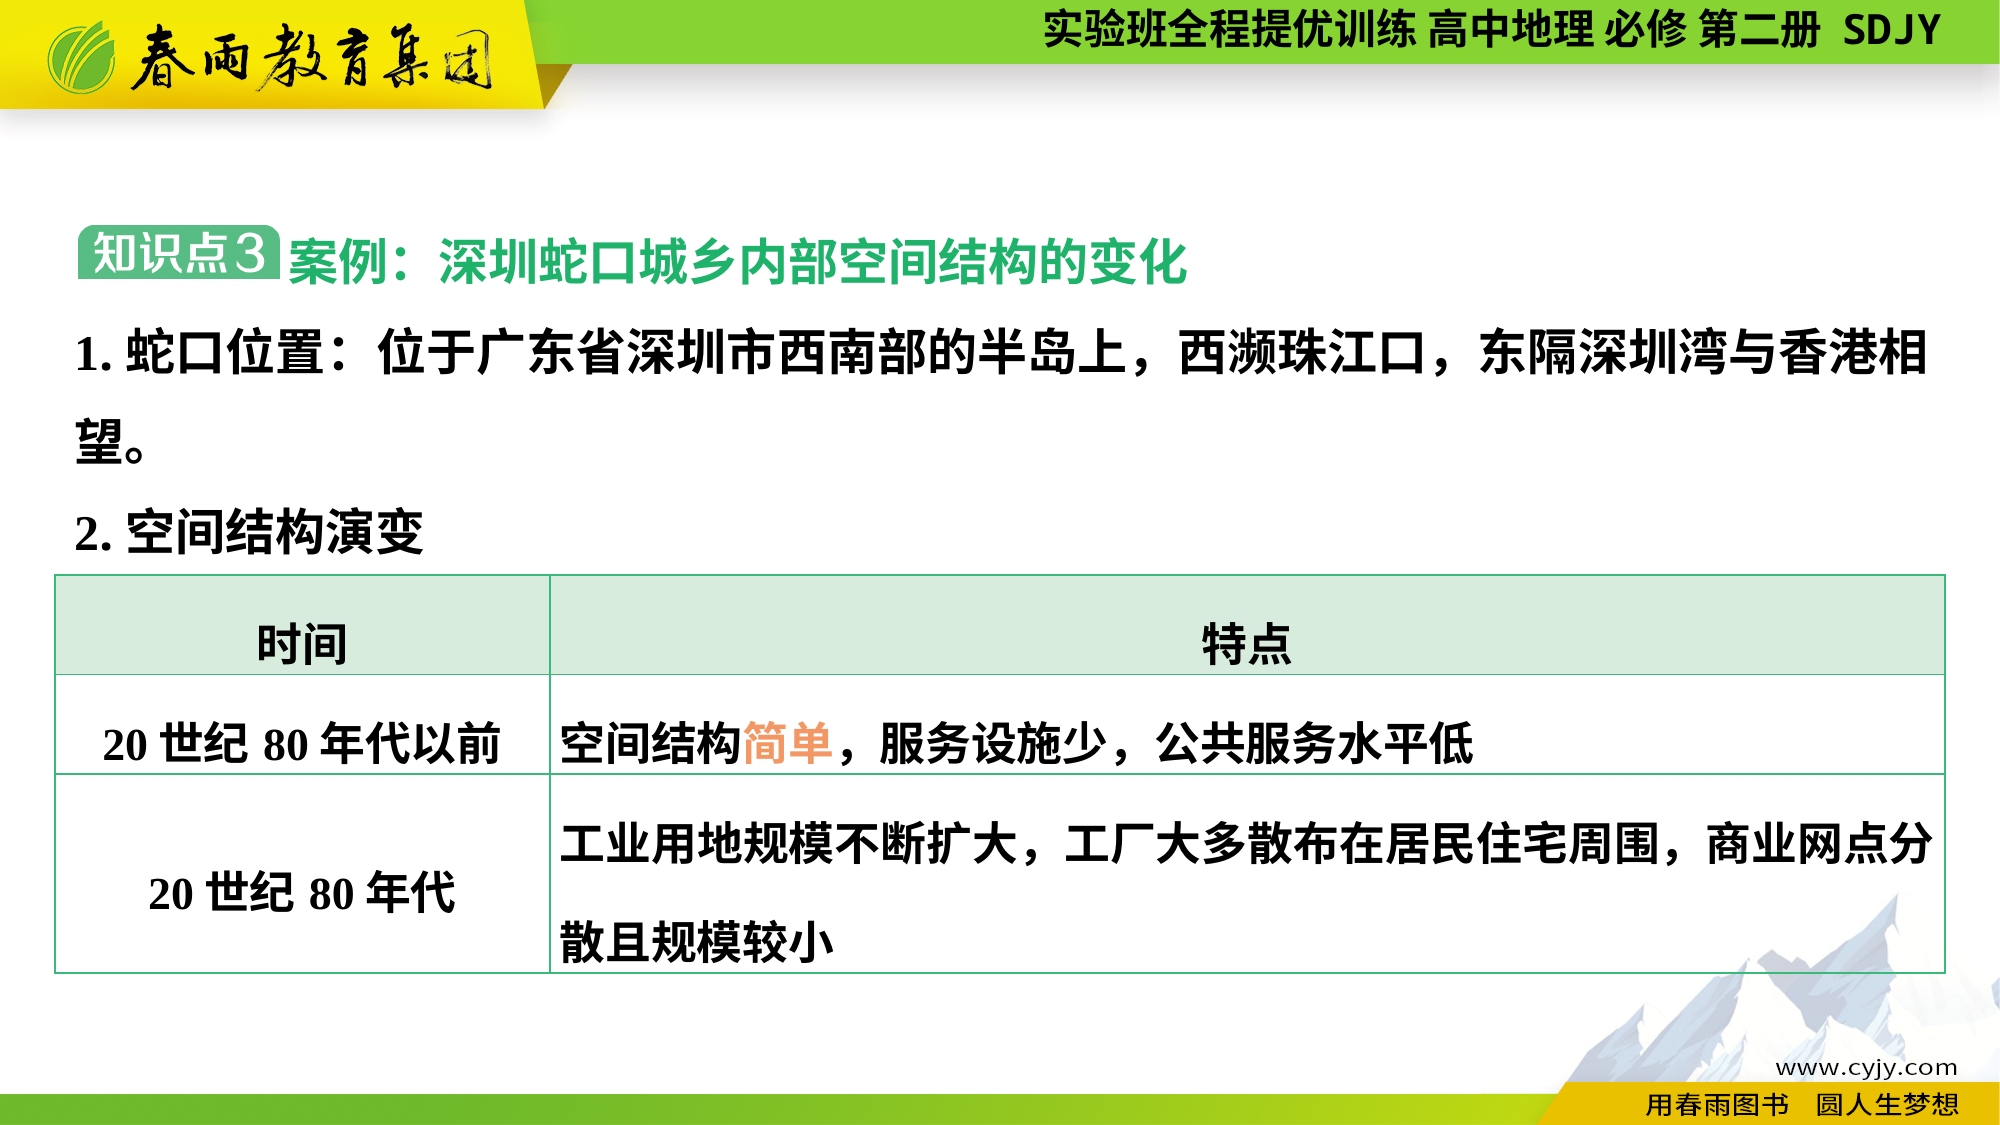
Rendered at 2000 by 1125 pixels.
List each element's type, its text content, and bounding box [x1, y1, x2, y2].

table_cell 空间结构简单，服务设施少，公共服务水平低 [551, 675, 1944, 773]
table_cell 20世纪80年代以前 [56, 675, 549, 773]
table_header 特点 [551, 576, 1944, 674]
list 案例：深圳蛇口城乡内部空间结构的变化 1.蛇口位置：位于广东省深圳市西南部的半岛上，西濒珠江口，东隔深圳湾与香港相望。 2.空间结构演变 [59, 193, 1944, 572]
table_header 时间 [56, 576, 549, 674]
table_cell 工业用地规模不断扩大，工厂大多散布在居民住宅周围，商业网点分散且规模较小 [551, 775, 1944, 972]
picture [0, 0, 2000, 1125]
table_cell 20世纪80年代 [56, 775, 549, 972]
